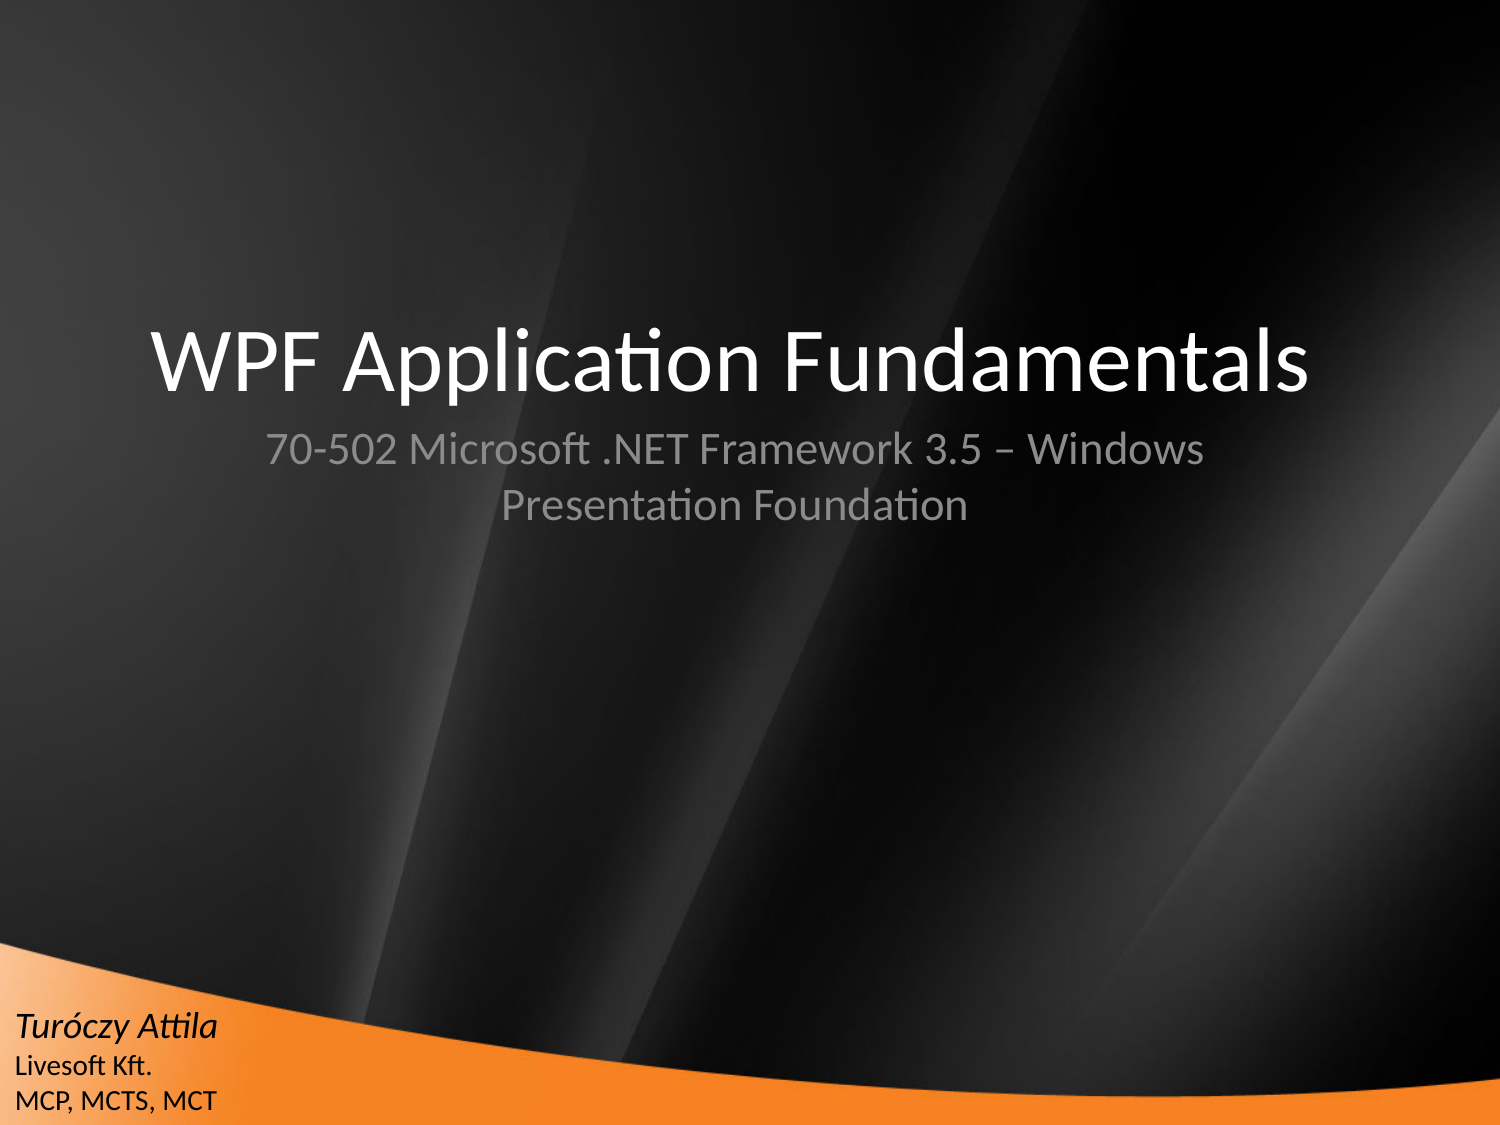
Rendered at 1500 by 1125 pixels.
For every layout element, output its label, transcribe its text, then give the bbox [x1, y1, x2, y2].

text_box Turóczy Attila Livesoft Kft. MCP, MCTS, MCT [0, 993, 247, 1124]
subtitle 70-502 Microsoft .NET Framework 3.5 – Windows Presentation Foundation [210, 410, 1261, 539]
picture [0, 0, 1500, 1125]
title WPF Application Fundamentals [93, 234, 1369, 476]
